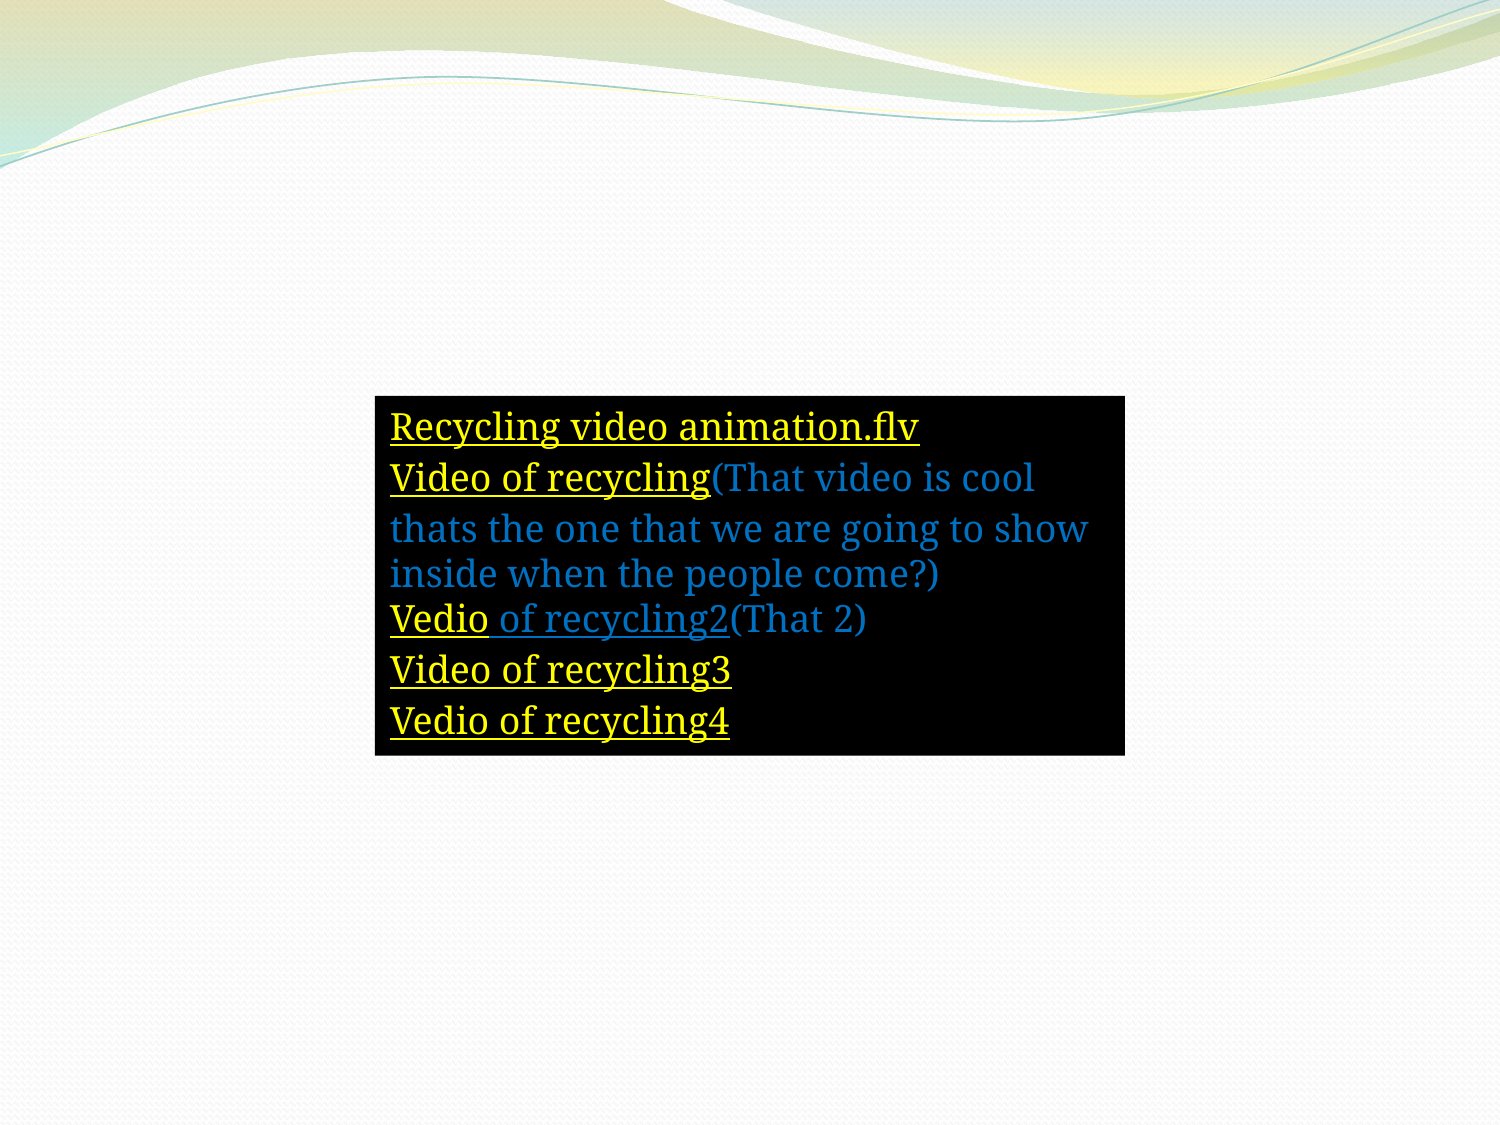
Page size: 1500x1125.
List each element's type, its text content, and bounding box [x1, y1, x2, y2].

text_box Recycling video animation.flv Video of recycling(That video is cool thats the one that we are going to show inside when the people come?) Vedio of recycling2(That 2) Video of recycling3 Vedio of recycling4 [374, 395, 1125, 756]
